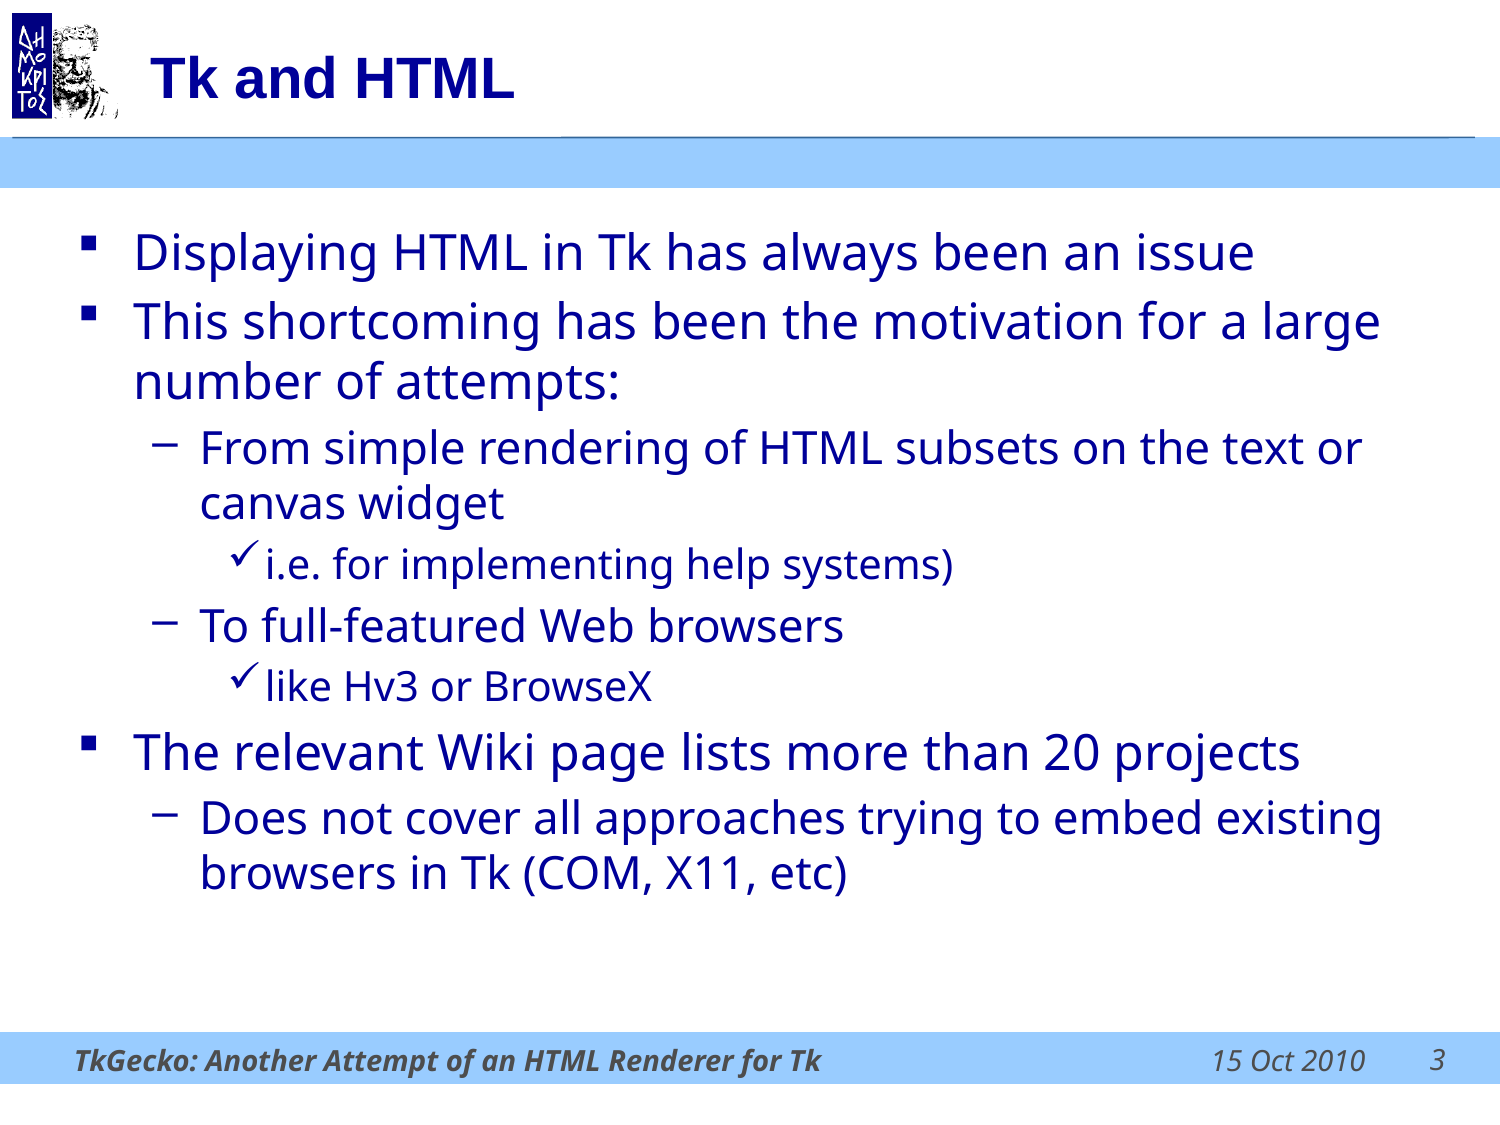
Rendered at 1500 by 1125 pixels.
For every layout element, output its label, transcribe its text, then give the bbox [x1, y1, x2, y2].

title Tk and HTML [135, 12, 1476, 138]
footer TkGecko: Another Attempt of an HTML Renderer for Tk [58, 1034, 1190, 1086]
list Displaying HTML in Tk has always been an issue This shortcoming has been the motivation for a large number of attempts: From simple rendering of HTML subsets on the text or canvas widget i.e. for implementing help systems) To full-featured Web browsers like Hv3 or BrowseX The relevant Wiki page lists more than 20 projects Does not cover all approaches trying to embed existing browsers in Tk (COM, X11, etc) [62, 212, 1438, 1001]
picture [11, 13, 118, 120]
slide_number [1190, 1034, 1381, 1086]
slide_number 3 [1399, 1033, 1476, 1084]
